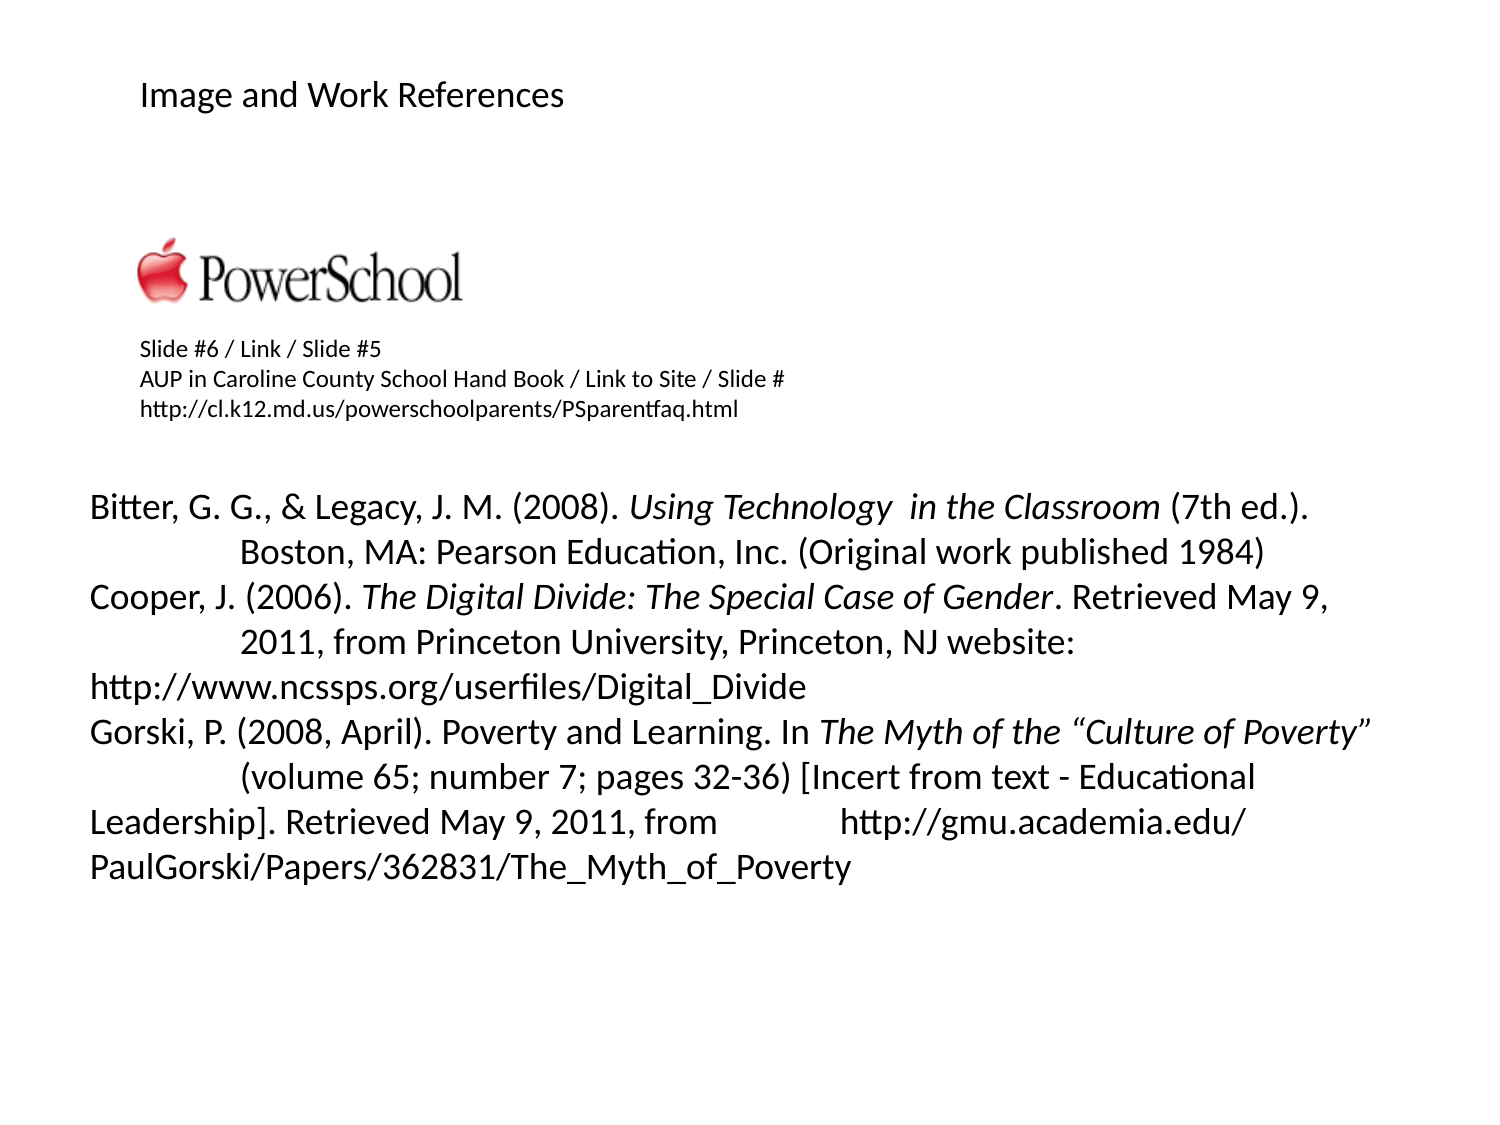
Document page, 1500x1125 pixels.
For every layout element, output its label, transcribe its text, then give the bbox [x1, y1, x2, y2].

picture [137, 237, 463, 307]
text_box Image and Work References [125, 62, 985, 123]
text_box Slide #6 / Link / Slide #5 AUP in Caroline County School Hand Book / Link to Site / Slide # http://cl.k12.md.us/powerschoolparents/PSparentfaq.html [125, 324, 1125, 430]
text_box Bitter, G. G., & Legacy, J. M. (2008). Using Technology in the Classroom (7th ed.). Boston, MA: Pearson Education, Inc. (Original work published 1984) Cooper, J. (2006). The Digital Divide: The Special Case of Gender. Retrieved May 9, 2011, from Princeton University, Princeton, NJ website: http://www.ncssps.org/‌userfiles/‌Digital_Divide Gorski, P. (2008, April). Poverty and Learning. In The Myth of the “Culture of Poverty” (volume 65; number 7; pages 32-36) [Incert from text - Educational Leadership]. Retrieved May 9, 2011, from http://gmu.academia.edu/‌PaulGorski/‌Papers/‌362831/‌The_Myth_of_Poverty [74, 474, 1425, 940]
